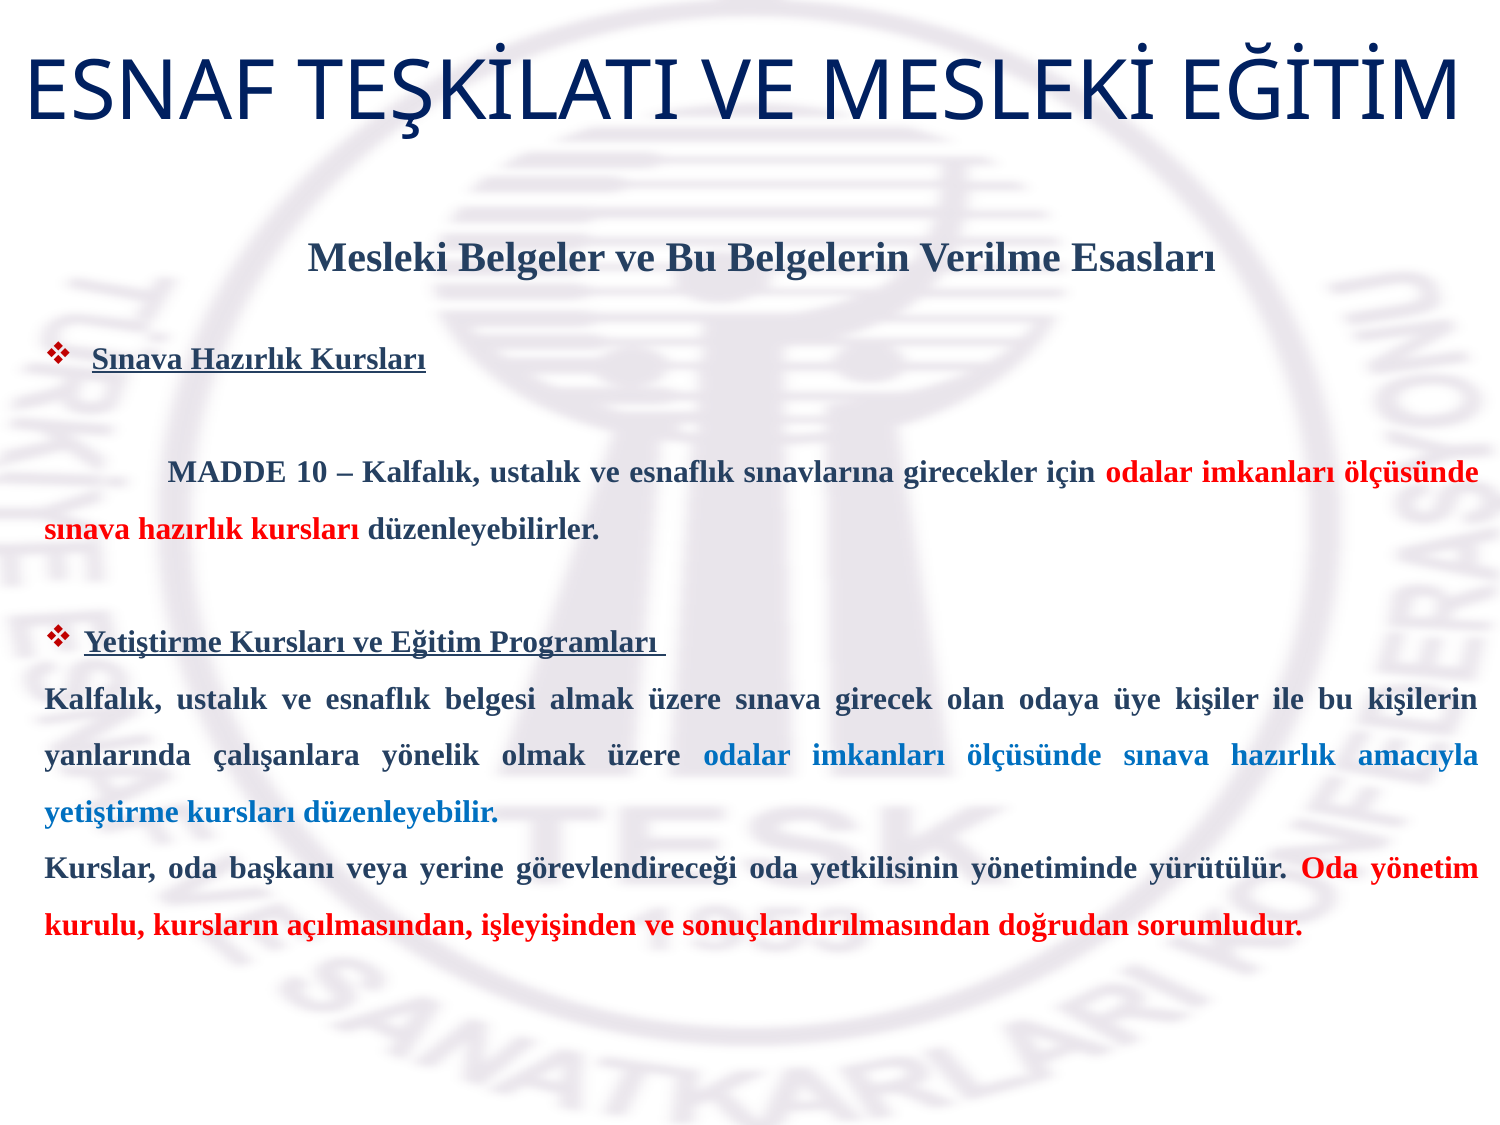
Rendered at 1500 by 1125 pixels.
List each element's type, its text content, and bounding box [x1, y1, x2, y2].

text_box ESNAF TEŞKİLATI VE MESLEKİ EĞİTİM [0, 0, 1495, 173]
text_box Mesleki Belgeler ve Bu Belgelerin Verilme Esasları Sınava Hazırlık Kursları MADDE 10 – Kalfalık, ustalık ve esnaflık sınavlarına girecekler için odalar imkanları ölçüsünde sınava hazırlık kursları düzenleyebilirler. Yetiştirme Kursları ve Eğitim Programları Kalfalık, ustalık ve esnaflık belgesi almak üzere sınava girecek olan odaya üye kişiler ile bu kişilerin yanlarında çalışanlara yönelik olmak üzere odalar imkanları ölçüsünde sınava hazırlık amacıyla yetiştirme kursları düzenleyebilir. Kurslar, oda başkanı veya yerine görevlendireceği oda yetkilisinin yönetiminde yürütülür. Oda yönetim kurulu, kursların açılmasından, işleyişinden ve sonuçlandırılmasından doğrudan sorumludur. [29, 196, 1495, 983]
